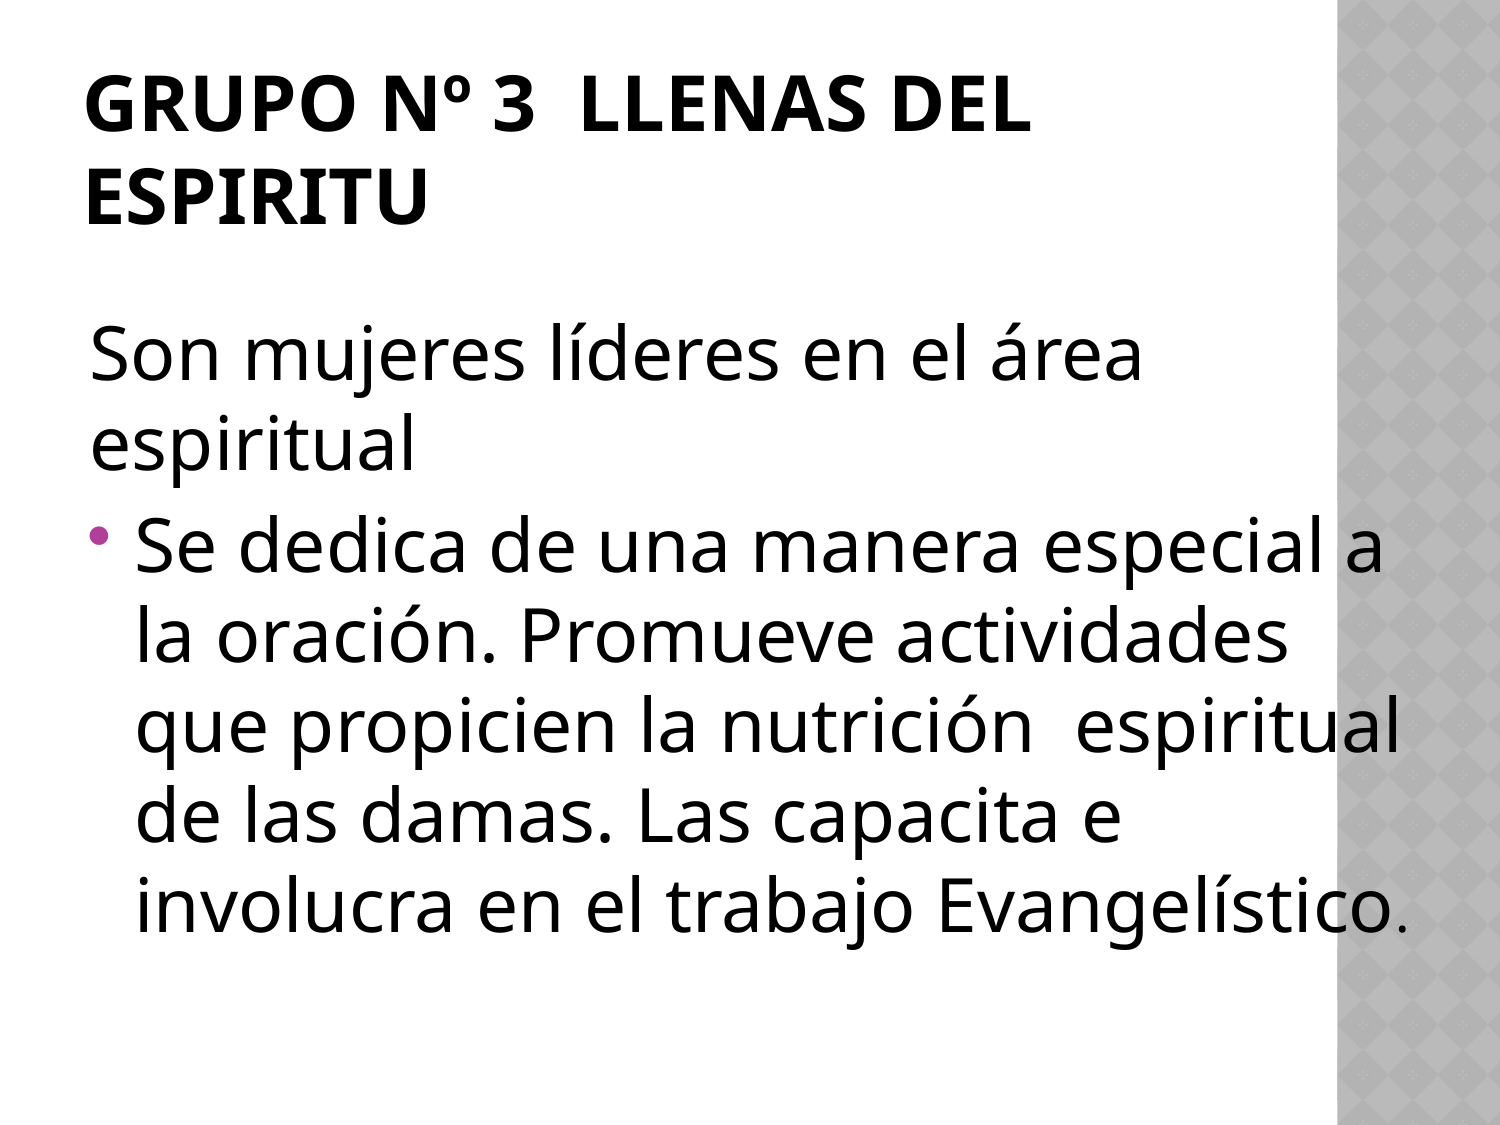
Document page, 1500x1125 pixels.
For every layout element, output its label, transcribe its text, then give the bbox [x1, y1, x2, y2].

title Grupo Nº 3 Llenas del espiritu [75, 52, 1263, 219]
list Son mujeres líderes en el área espiritual Se dedica de una manera especial a la oración. Promueve actividades que propicien la nutrición espiritual de las damas. Las capacita e involucra en el trabajo Evangelístico. [75, 219, 1425, 1005]
